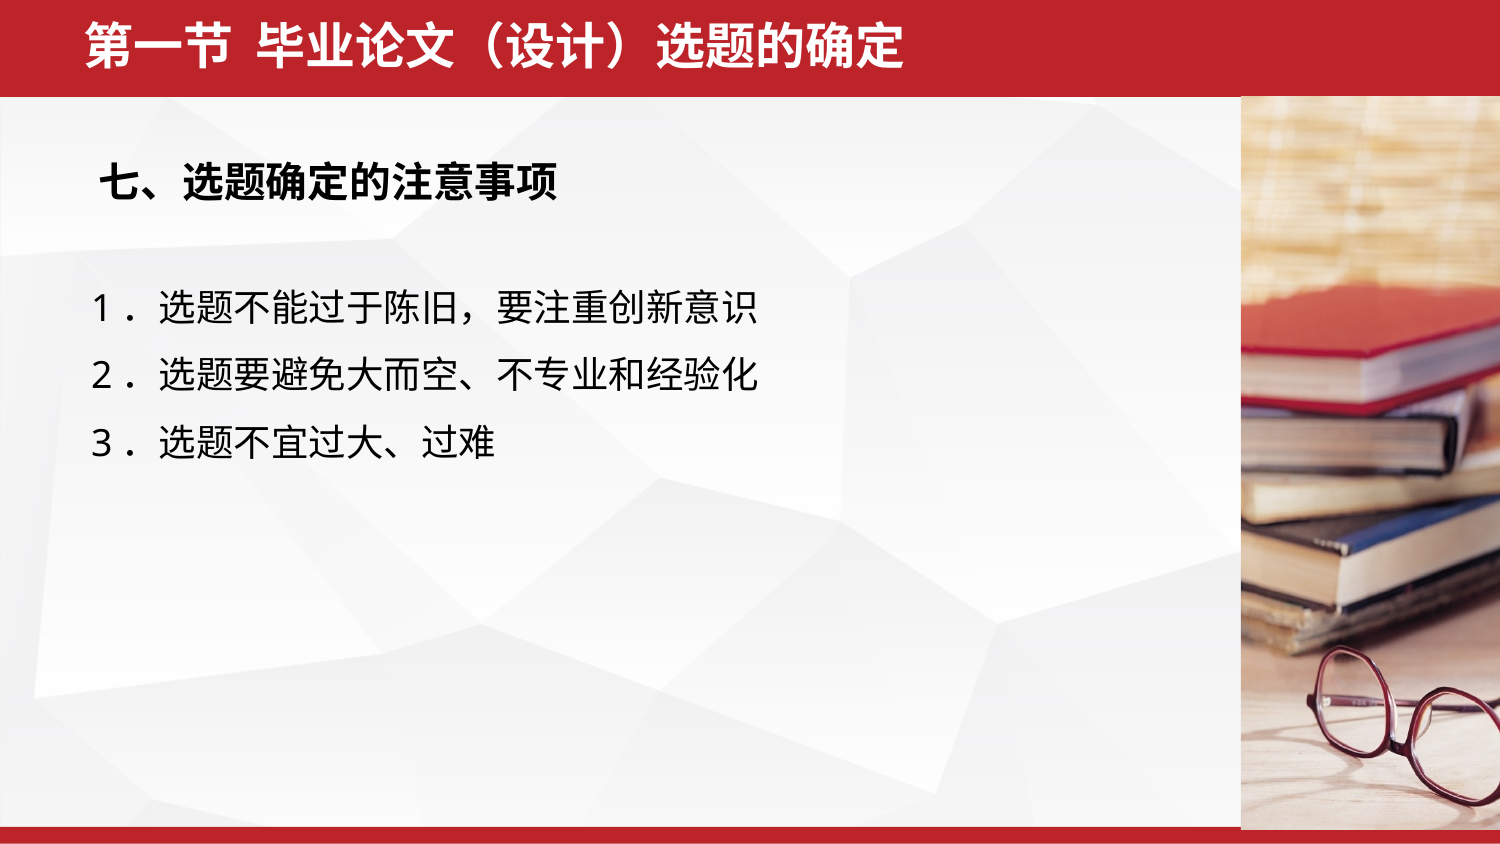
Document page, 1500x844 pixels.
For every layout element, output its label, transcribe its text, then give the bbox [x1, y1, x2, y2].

title 第一节 毕业论文（设计）选题的确定 [71, 0, 1200, 97]
picture [0, 96, 1500, 830]
text_box 1．选题不能过于陈旧，要注重创新意识 2．选题要避免大而空、不专业和经验化 3．选题不宜过大、过难 [79, 255, 1178, 470]
text_box 七、选题确定的注意事项 [84, 148, 583, 214]
